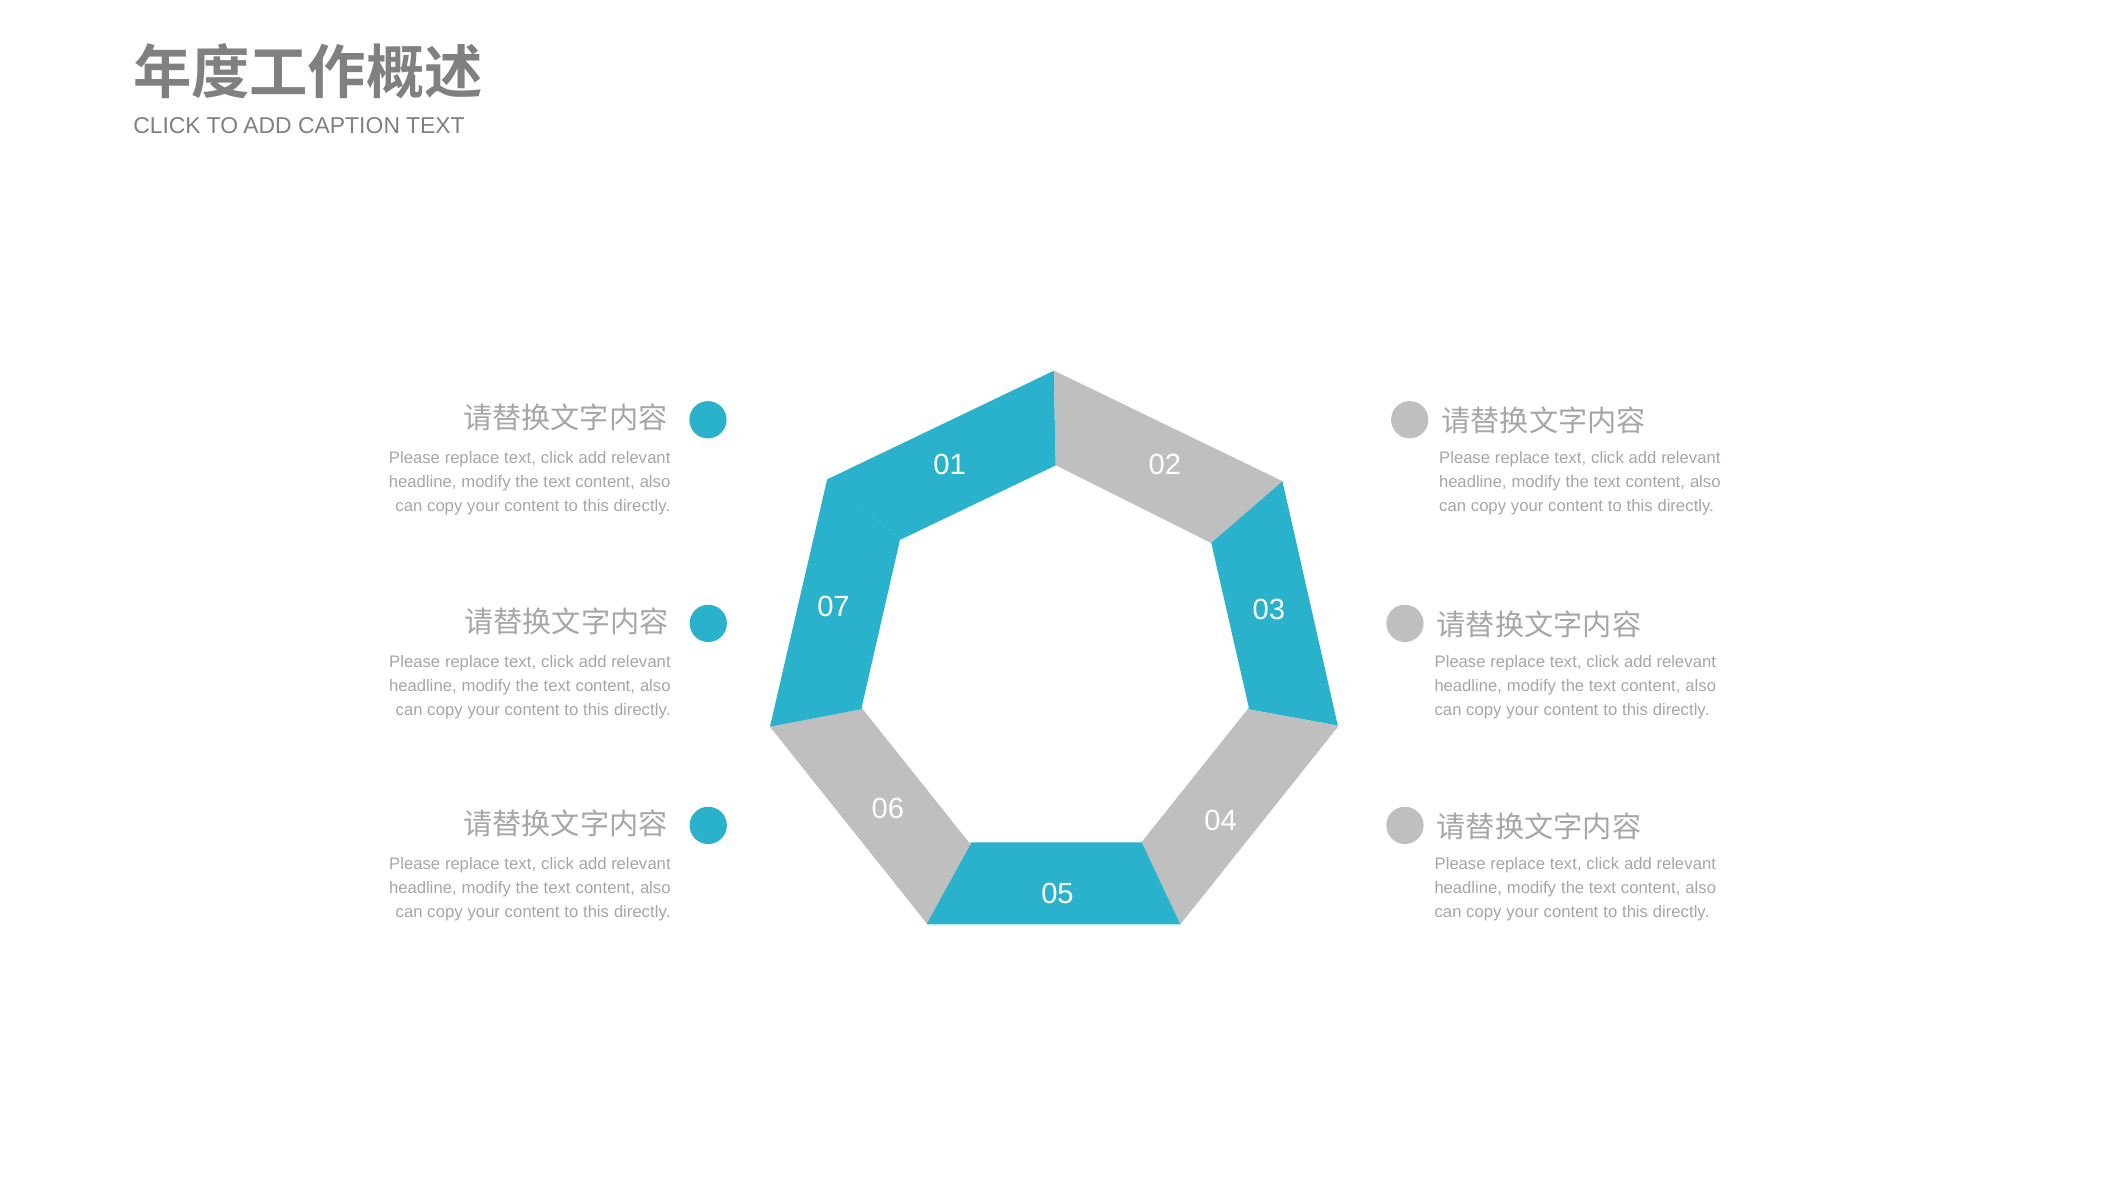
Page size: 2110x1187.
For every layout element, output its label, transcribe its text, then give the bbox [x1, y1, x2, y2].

text_box 请替换文字内容 [1433, 799, 1668, 845]
text_box [1386, 806, 1424, 845]
text_box [689, 401, 727, 439]
text_box Please replace text, click add relevant headline, modify the text content, also can copy your content to this directly. [1434, 848, 1729, 939]
text_box 请替换文字内容 [443, 799, 672, 840]
text_box Please replace text, click add relevant headline, modify the text content, also can copy your content to this directly. [369, 443, 671, 534]
text_box [1391, 401, 1429, 439]
text_box Please replace text, click add relevant headline, modify the text content, also can copy your content to this directly. [369, 646, 672, 737]
text_box Please replace text, click add relevant headline, modify the text content, also can copy your content to this directly. [369, 848, 672, 939]
text_box Please replace text, click add relevant headline, modify the text content, also can copy your content to this directly. [1439, 443, 1733, 534]
text_box CLICK TO ADD CAPTION TEXT [133, 110, 513, 138]
text_box [1386, 604, 1424, 643]
text_box [689, 806, 727, 845]
text_box 年度工作概述 [133, 35, 513, 106]
text_box 请替换文字内容 [443, 597, 673, 638]
text_box 请替换文字内容 [1438, 394, 1673, 439]
text_box 请替换文字内容 [1433, 597, 1668, 642]
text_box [769, 370, 1339, 925]
text_box 请替换文字内容 [442, 394, 672, 434]
text_box Please replace text, click add relevant headline, modify the text content, also can copy your content to this directly. [1434, 646, 1729, 737]
text_box [689, 604, 727, 643]
